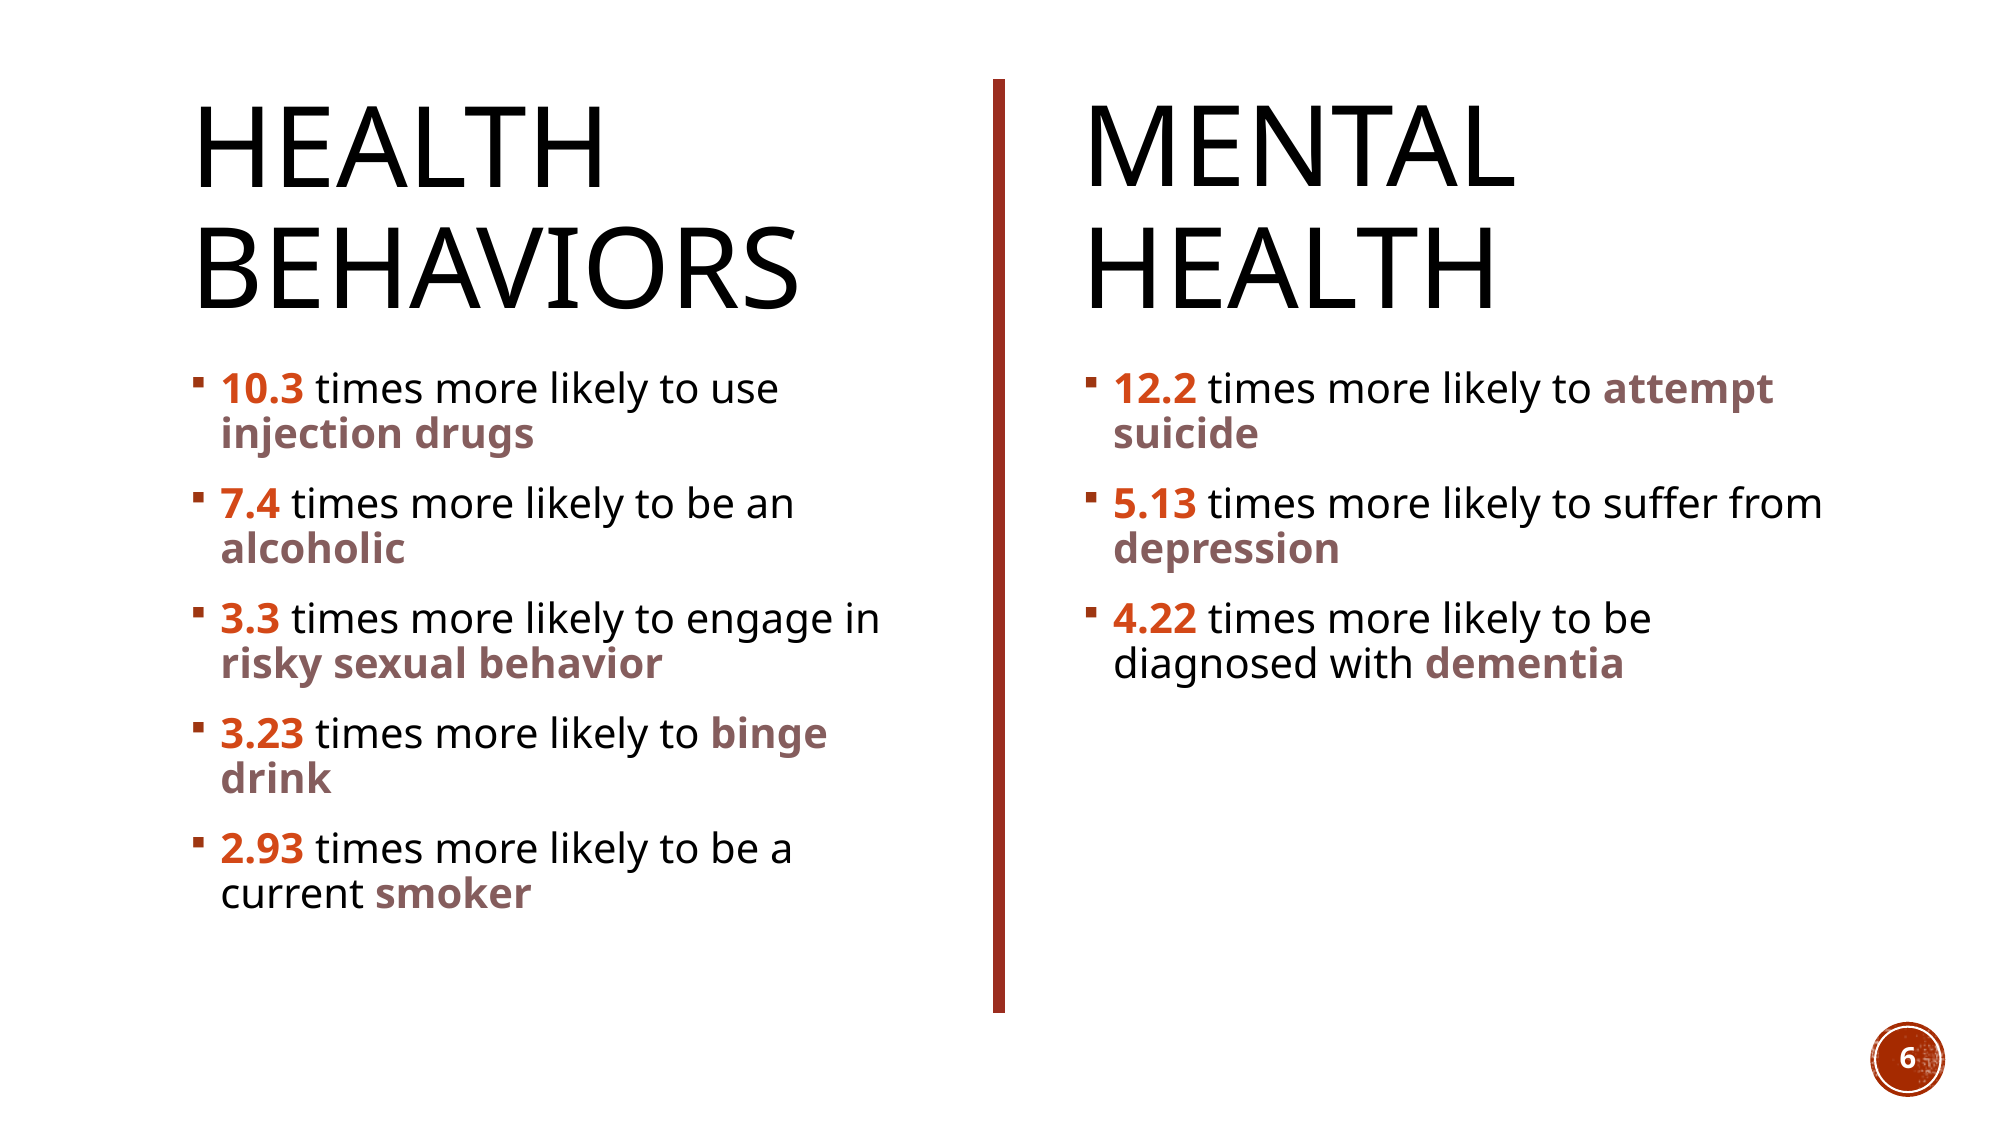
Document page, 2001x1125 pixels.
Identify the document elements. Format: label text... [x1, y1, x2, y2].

list 12.2 times more likely to attempt suicide 5.13 times more likely to suffer from depression 4.22 times more likely to be diagnosed with dementia [1068, 360, 1849, 1013]
title health behaviors [175, 79, 956, 344]
list 10.3 times more likely to use injection drugs 7.4 times more likely to be an alcoholic 3.3 times more likely to engage in risky sexual behavior 3.23 times more likely to binge drink 2.93 times more likely to be a current smoker [175, 360, 956, 1013]
text_box Mental health [1066, 79, 1847, 343]
slide_number 6 [1855, 1028, 1961, 1089]
